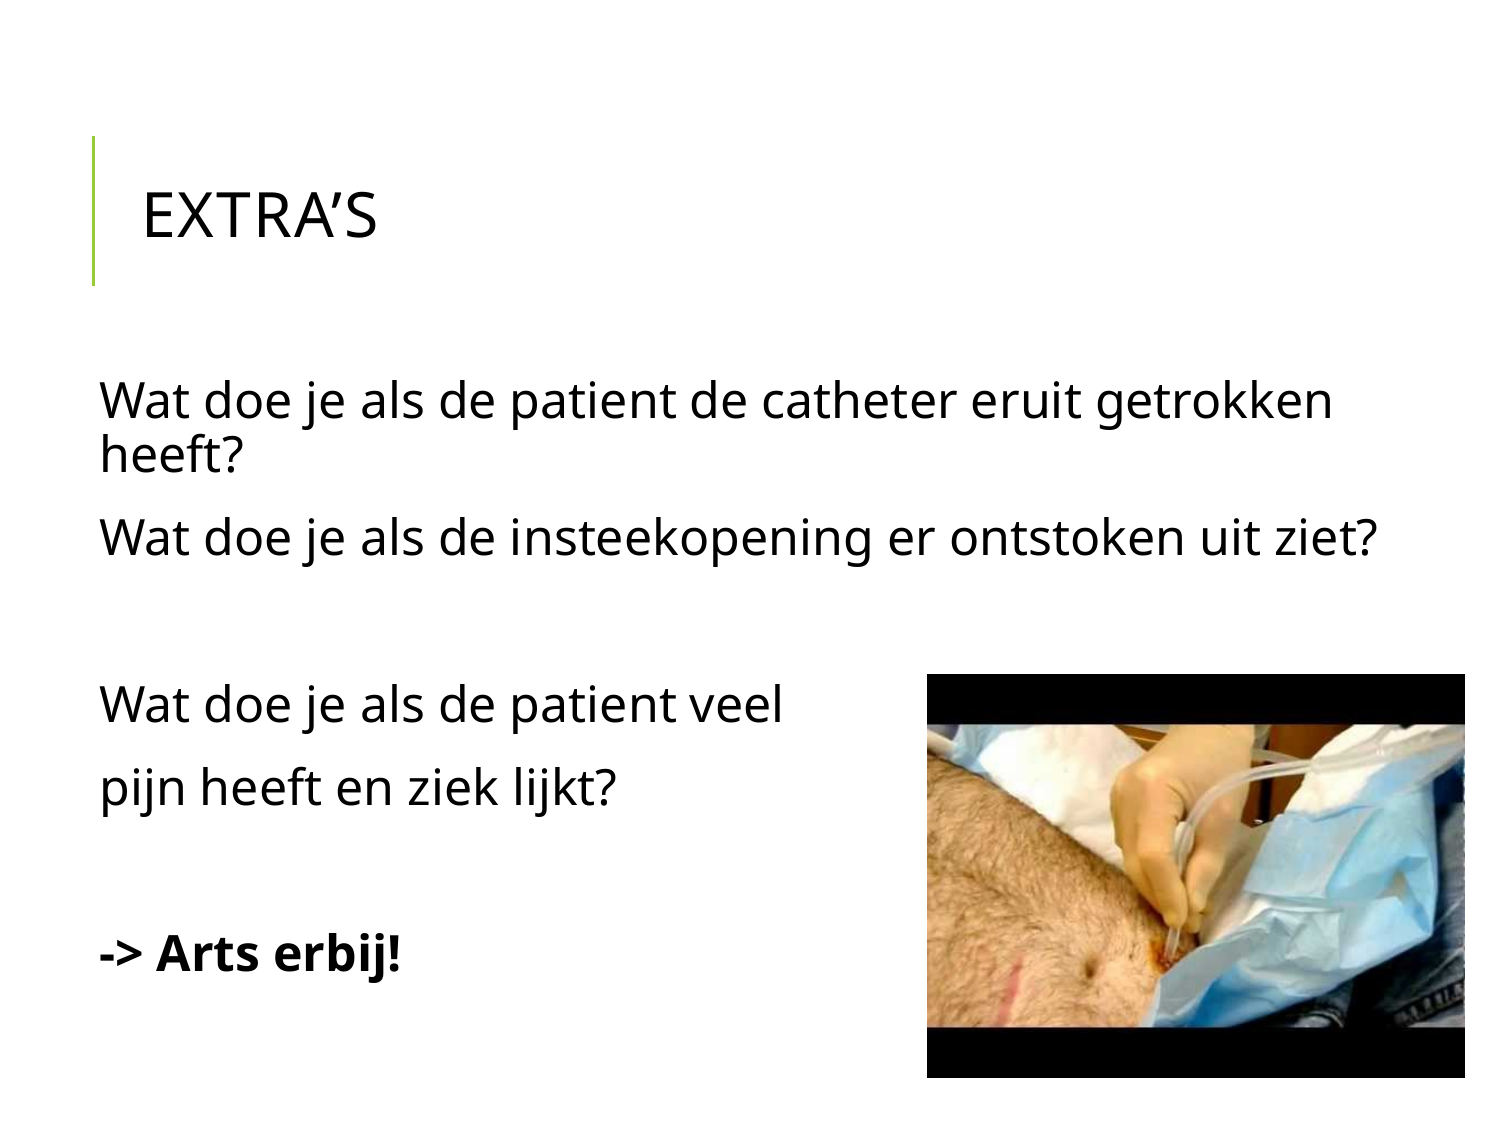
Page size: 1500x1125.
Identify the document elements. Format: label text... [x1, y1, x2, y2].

picture [926, 674, 1465, 1079]
title Extra’s [126, 96, 1322, 278]
list Wat doe je als de patient de catheter eruit getrokken heeft? Wat doe je als de insteekopening er ontstoken uit ziet? Wat doe je als de patient veel pijn heeft en ziek lijkt? -> Arts erbij! [76, 278, 1447, 1022]
